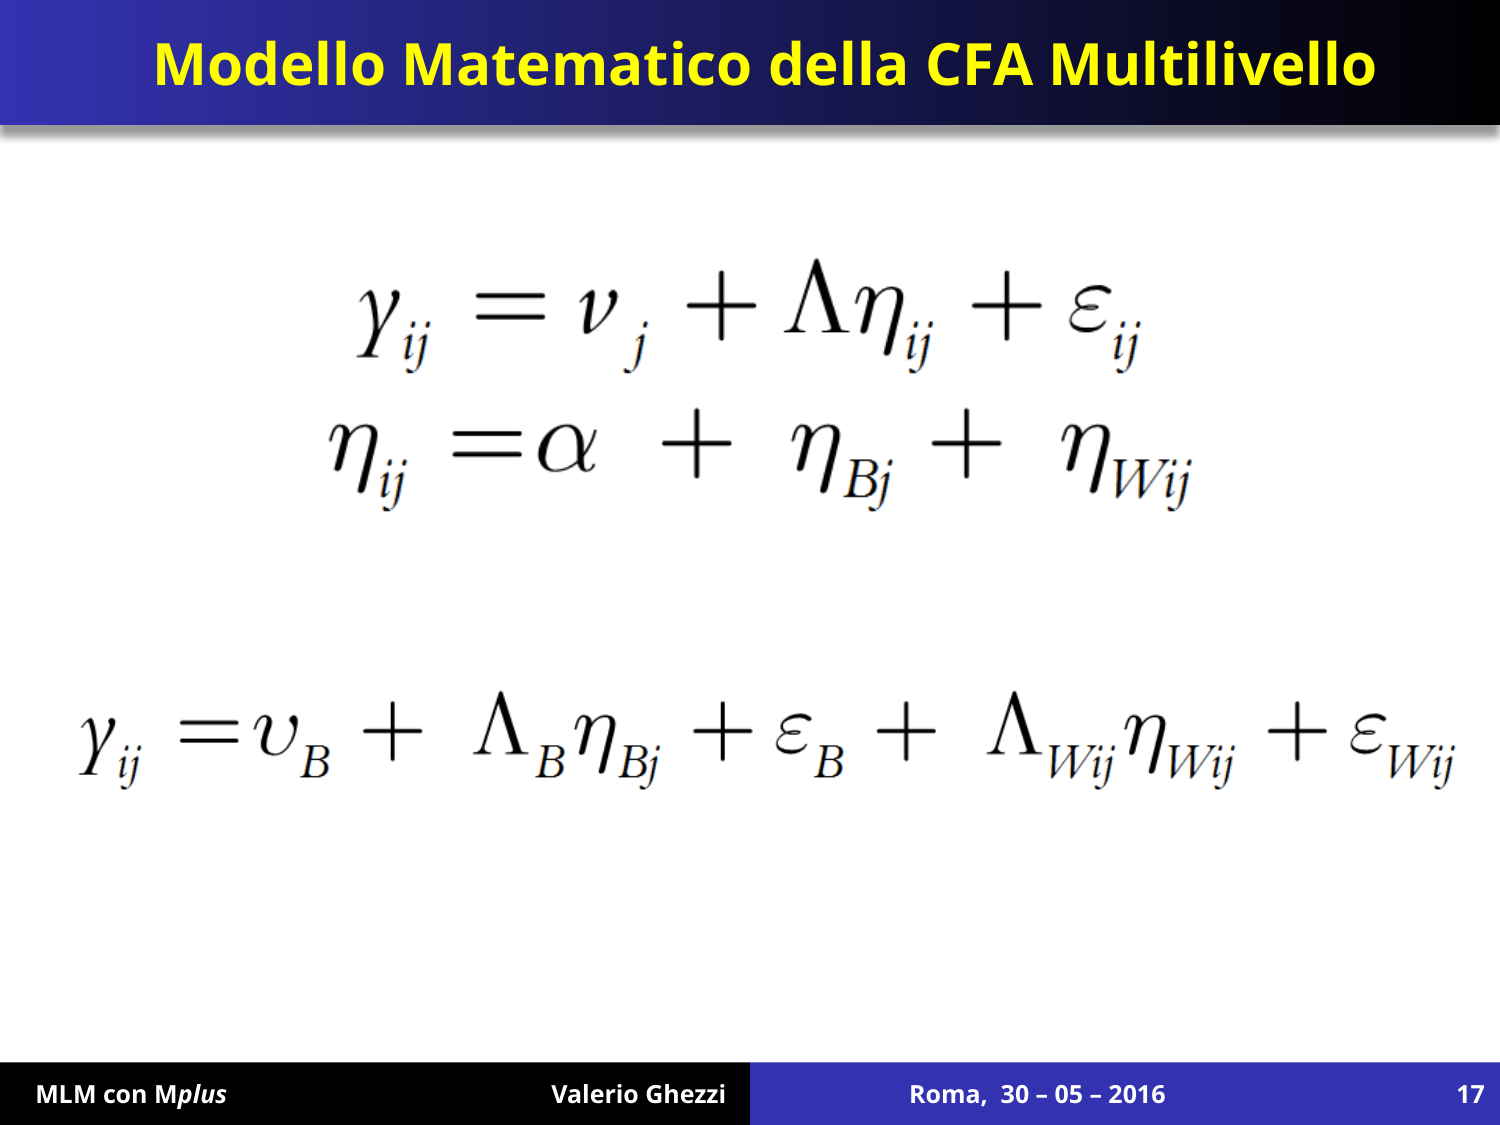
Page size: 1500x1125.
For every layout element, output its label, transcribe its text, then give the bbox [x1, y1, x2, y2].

picture [312, 396, 1198, 524]
picture [29, 656, 1470, 839]
text_box Roma, 30 – 05 – 2016 [750, 1062, 1325, 1125]
slide_number 17 [1325, 1065, 1500, 1125]
picture [348, 243, 1149, 386]
title Modello Matematico della CFA Multilivello [0, 0, 1500, 126]
list MLM con Mplus Valerio Ghezzi [0, 1062, 750, 1125]
